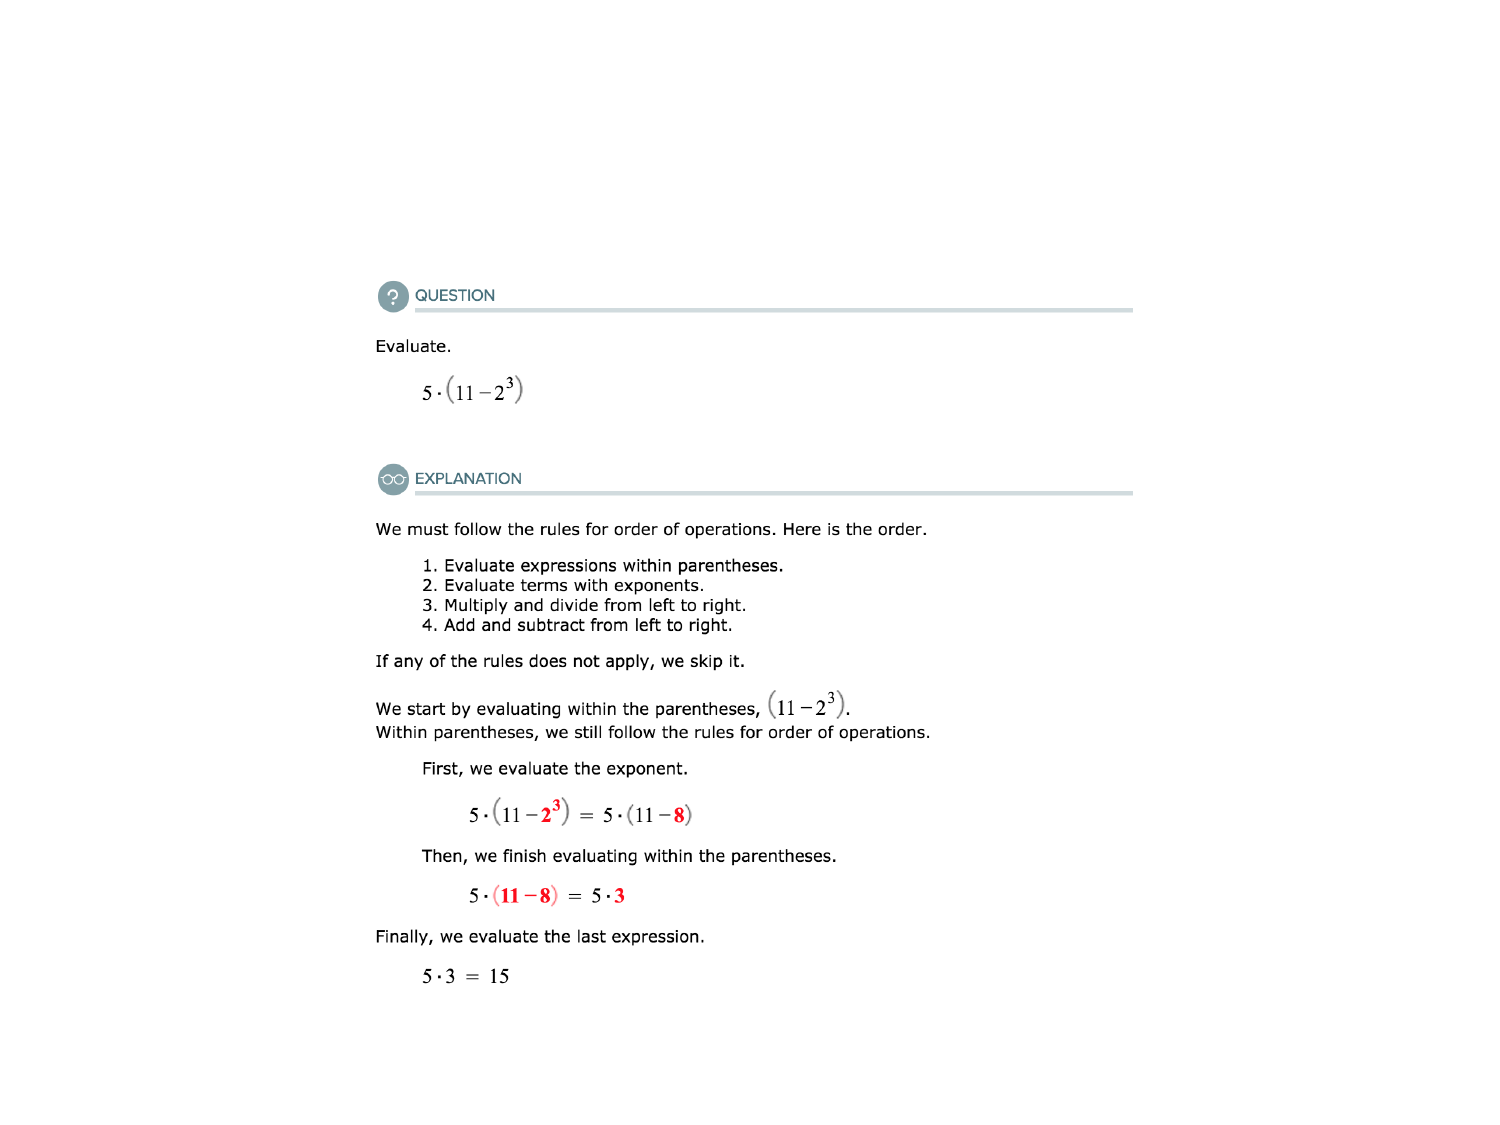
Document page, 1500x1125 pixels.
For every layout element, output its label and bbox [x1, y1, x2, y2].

list [74, 262, 1426, 1006]
